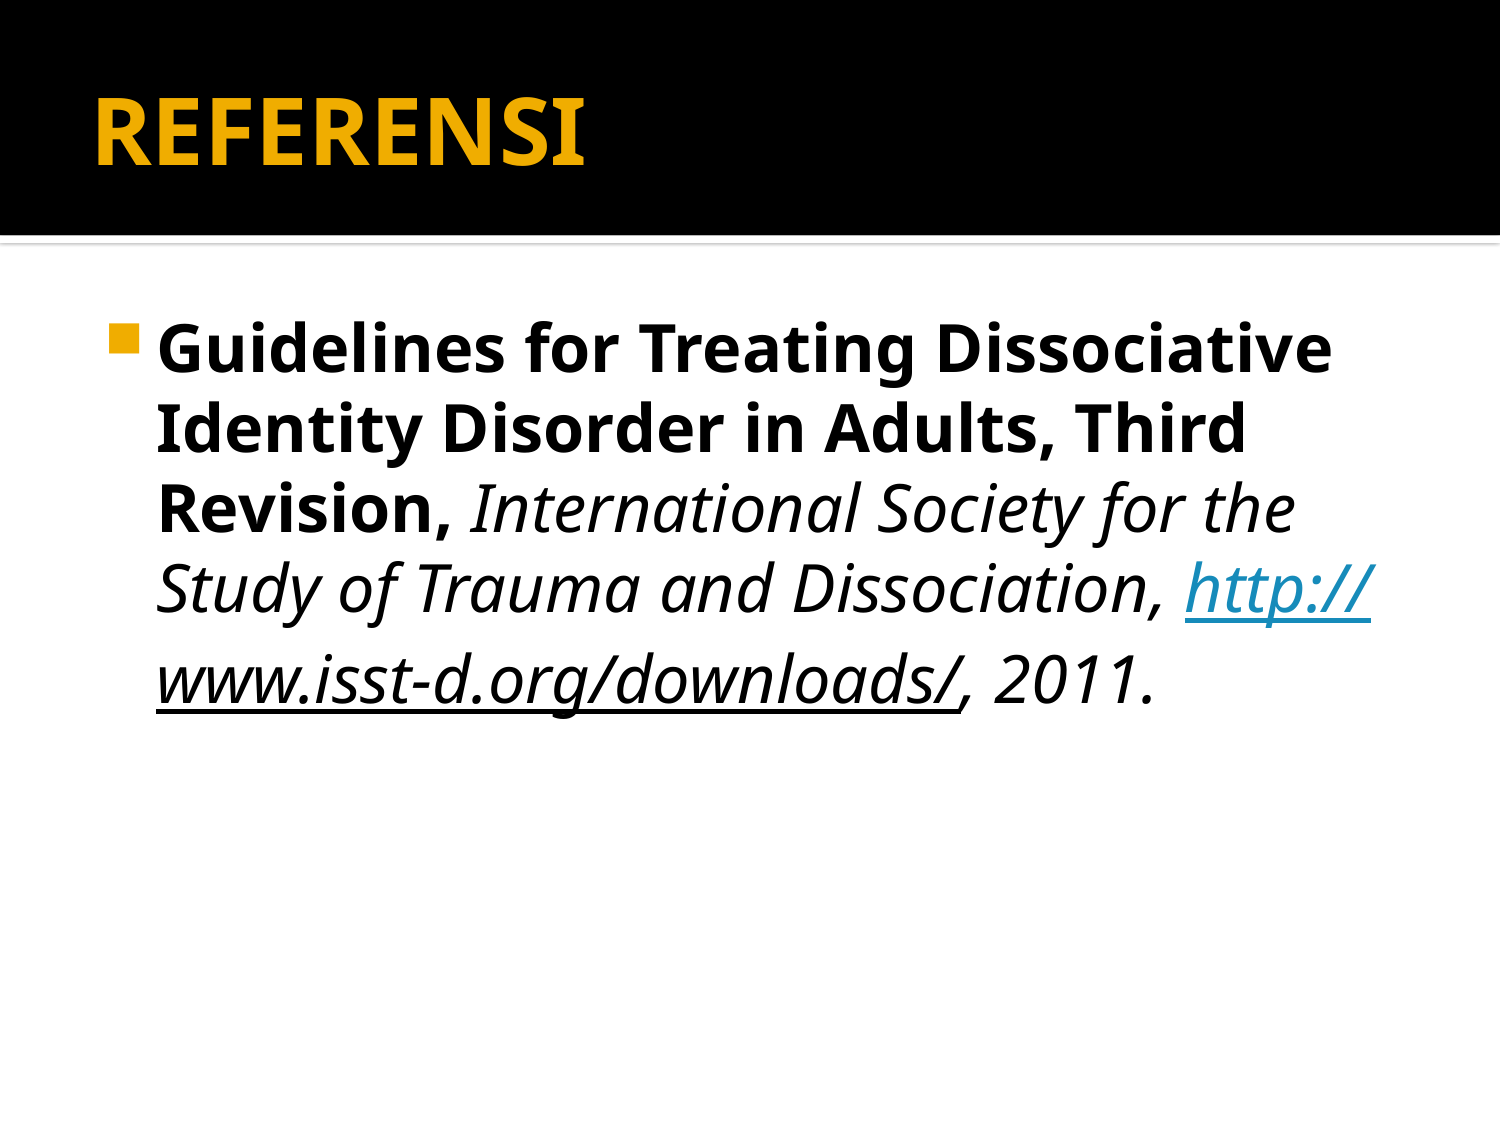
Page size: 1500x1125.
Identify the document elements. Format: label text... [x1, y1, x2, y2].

title REFERENSI [75, 25, 1425, 231]
list Guidelines for Treating Dissociative Identity Disorder in Adults, Third Revision, International Society for the Study of Trauma and Dissociation, http://www.isst-d.org/downloads/, 2011. [75, 291, 1425, 1050]
